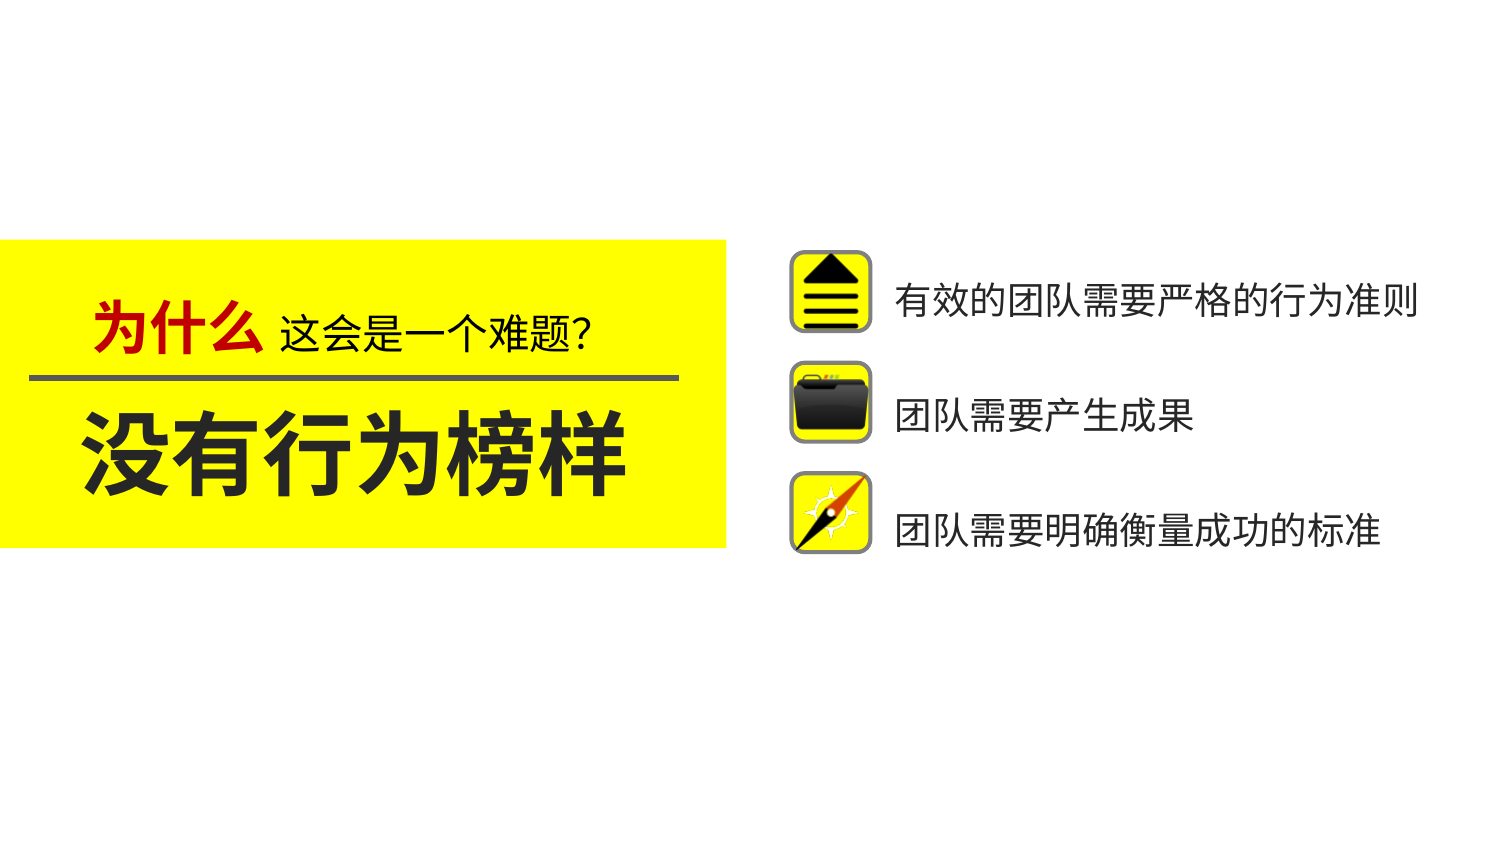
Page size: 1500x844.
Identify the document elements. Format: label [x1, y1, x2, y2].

text_box [791, 224, 1500, 564]
text_box [0, 239, 727, 549]
